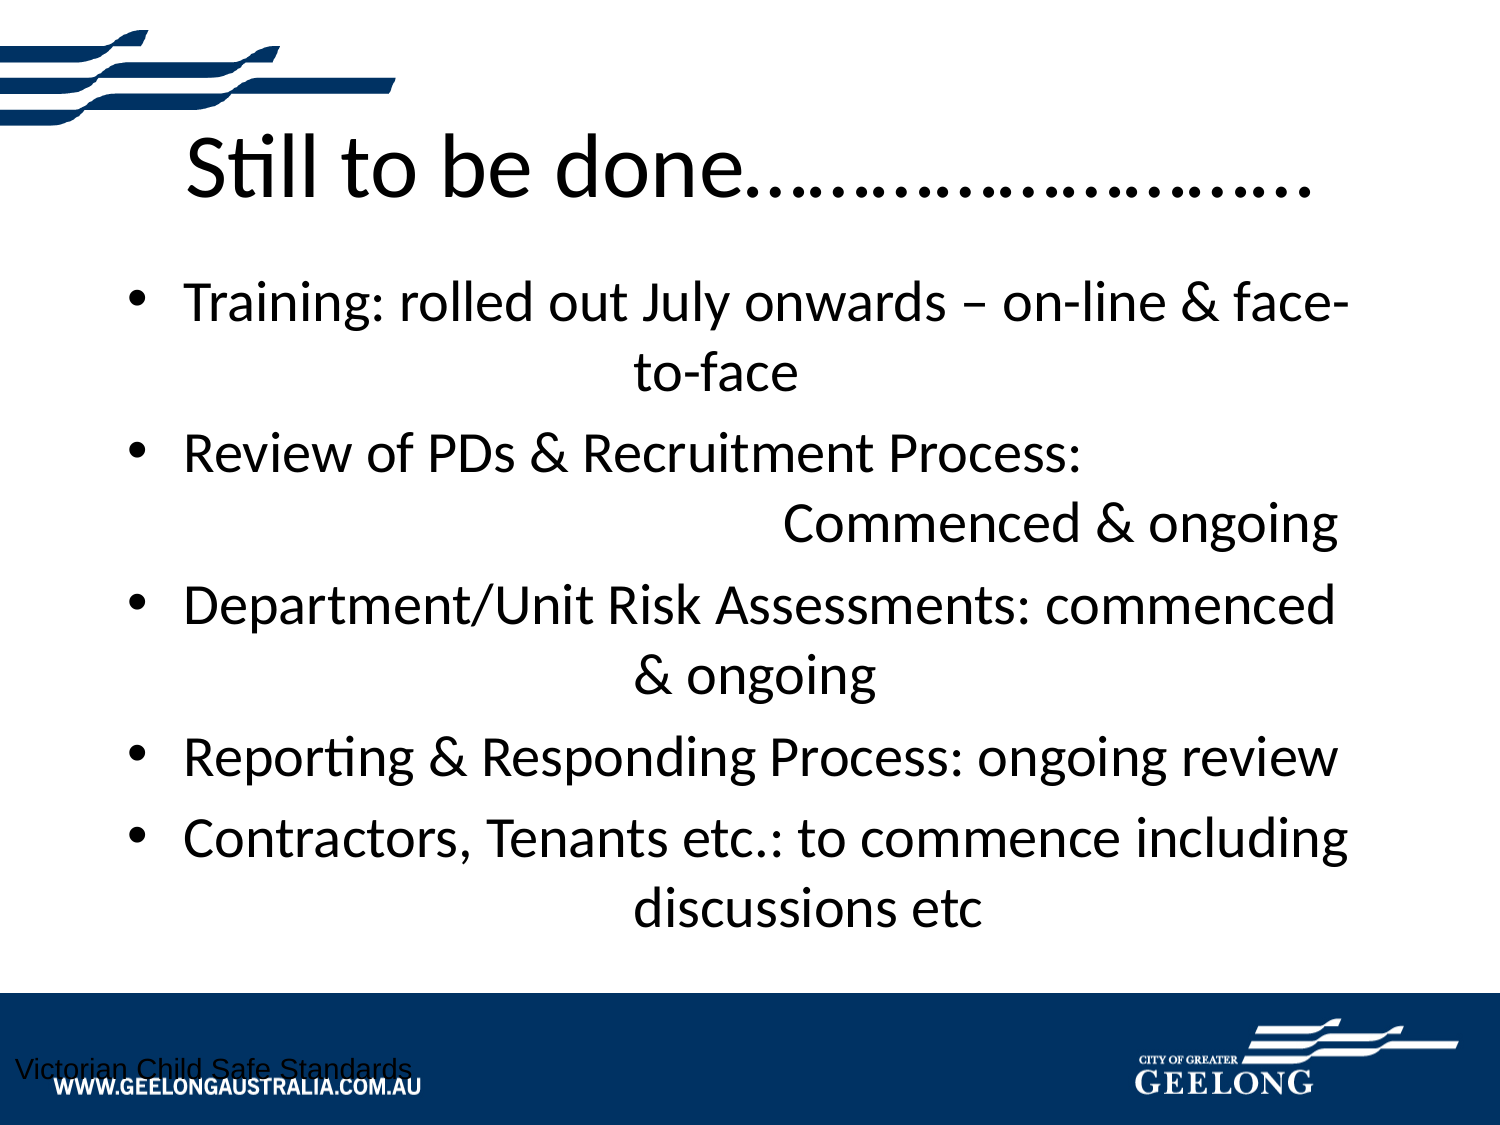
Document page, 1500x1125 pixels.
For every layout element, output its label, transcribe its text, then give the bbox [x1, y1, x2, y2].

picture [0, 30, 396, 126]
subtitle Training: rolled out July onwards – on-line & face- to-face Review of PDs & Recruitment Process: Commenced & ongoing Department/Unit Risk Assessments: commenced & ongoing Reporting & Responding Process: ongoing review Contractors, Tenants etc.: to commence including discussions etc [112, 255, 1388, 926]
title Still to be done……………………… [112, 101, 1388, 221]
picture [0, 993, 1500, 1125]
footer Victorian Child Safe Standards [0, 1042, 475, 1103]
